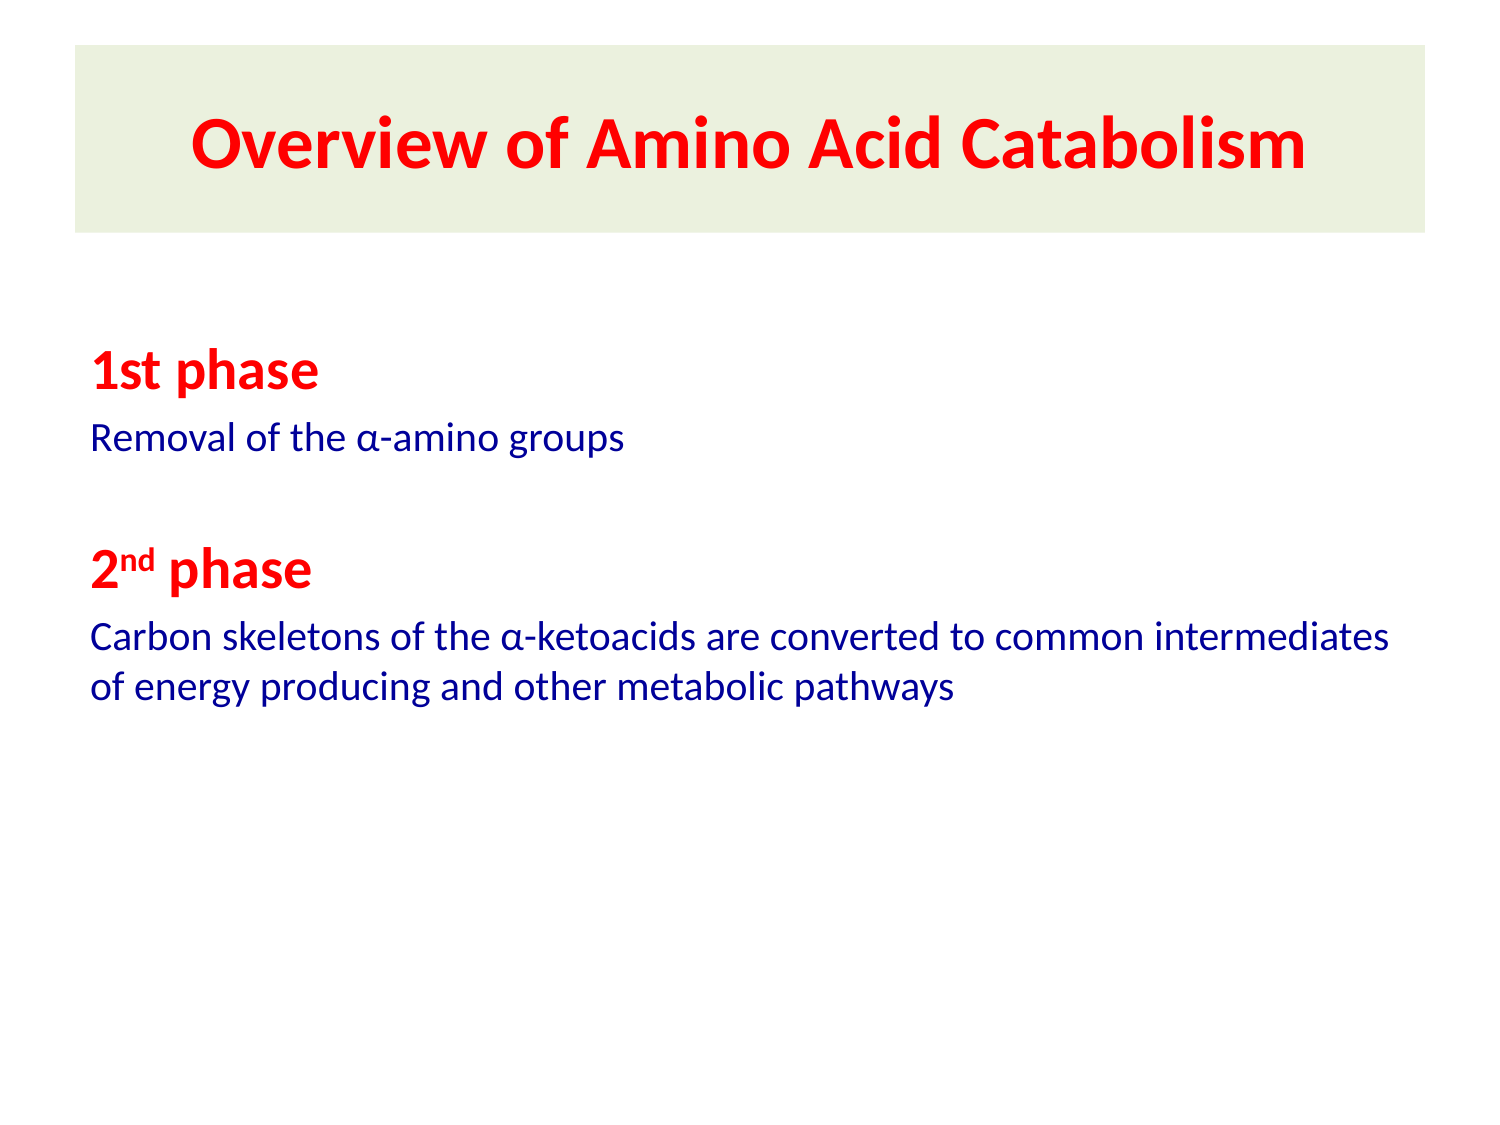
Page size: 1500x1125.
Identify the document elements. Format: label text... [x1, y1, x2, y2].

title Overview of Amino Acid Catabolism [75, 45, 1425, 233]
list 1st phase Removal of the α-amino groups 2nd phase Carbon skeletons of the α-ketoacids are converted to common intermediates of energy producing and other metabolic pathways [75, 262, 1425, 1005]
